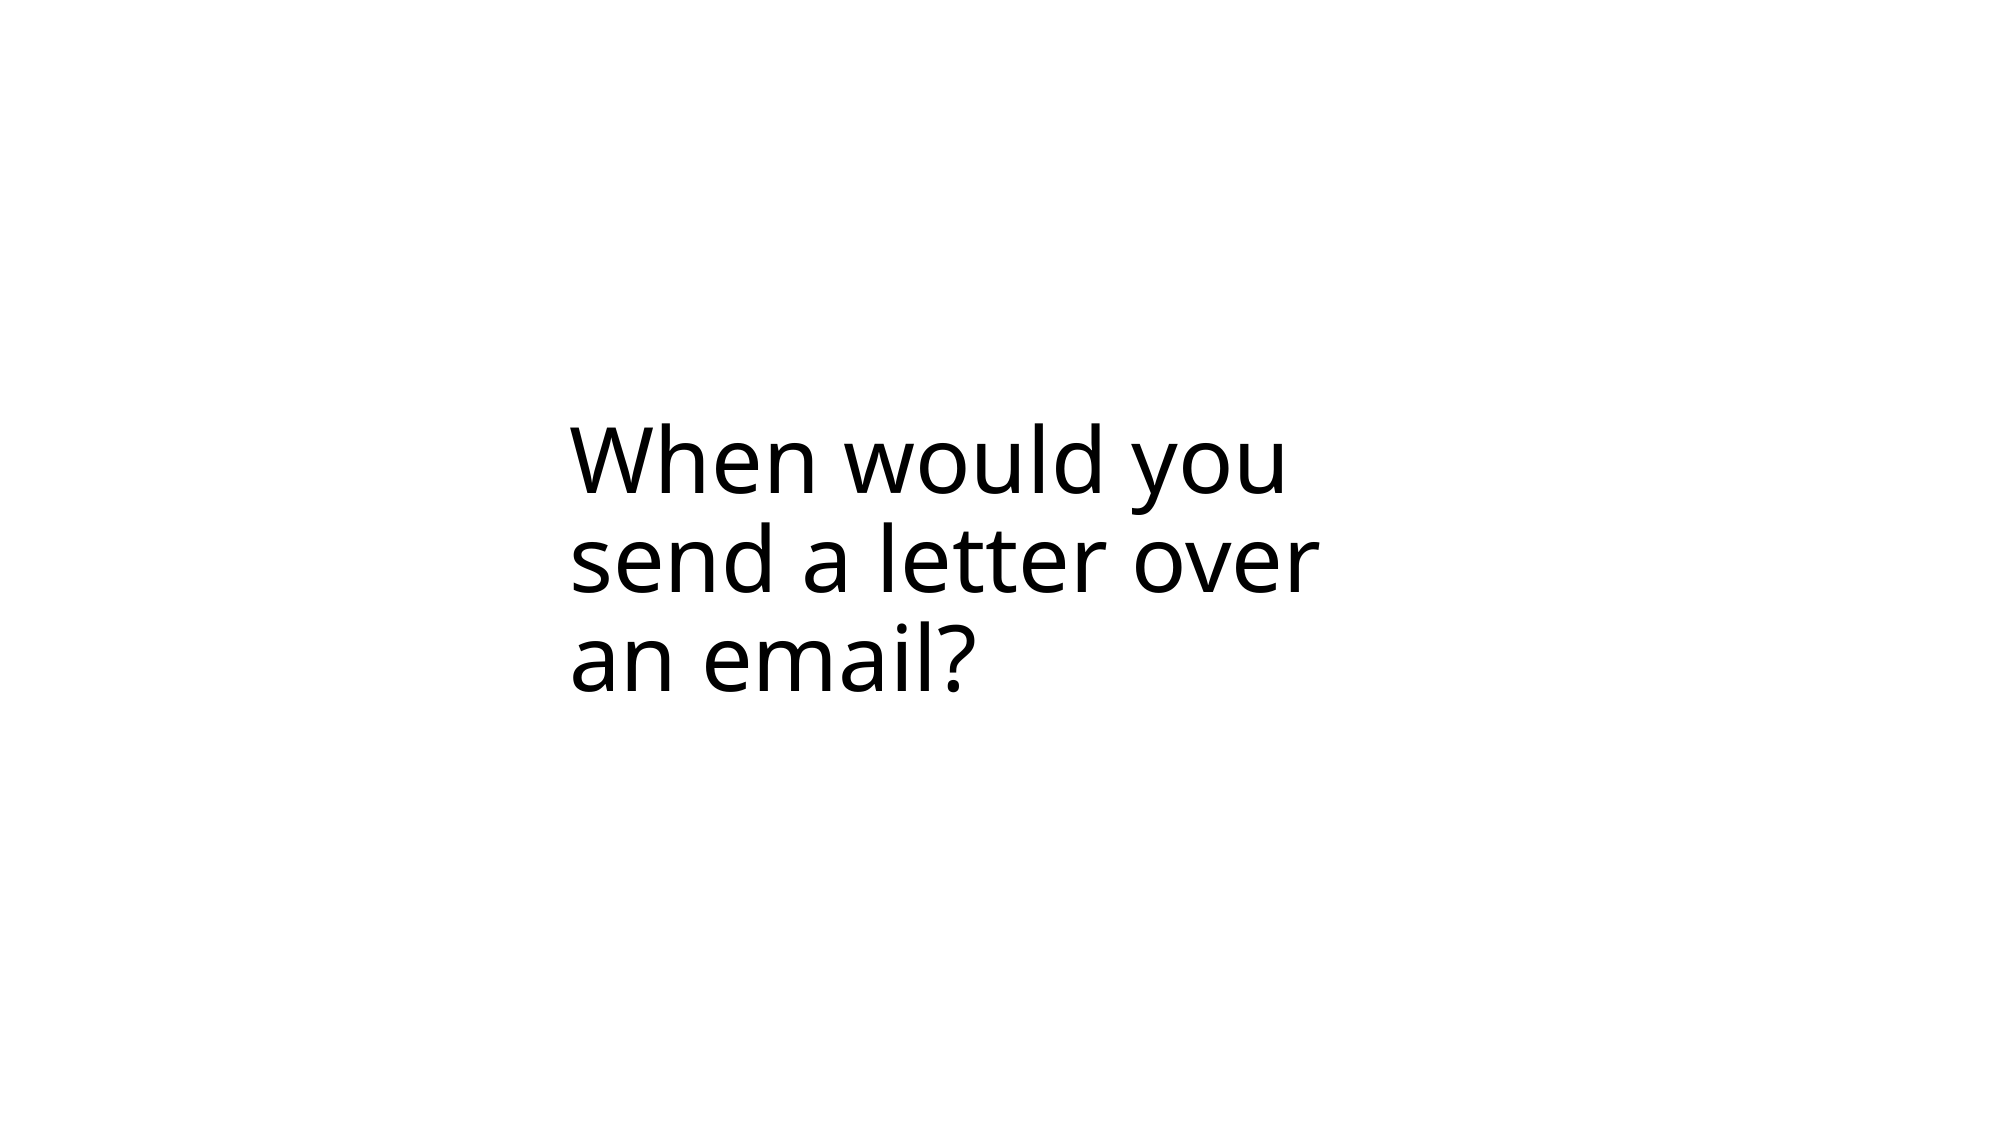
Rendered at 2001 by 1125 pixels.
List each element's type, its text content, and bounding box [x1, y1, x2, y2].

title When would you send a letter over an email? [554, 453, 1446, 672]
